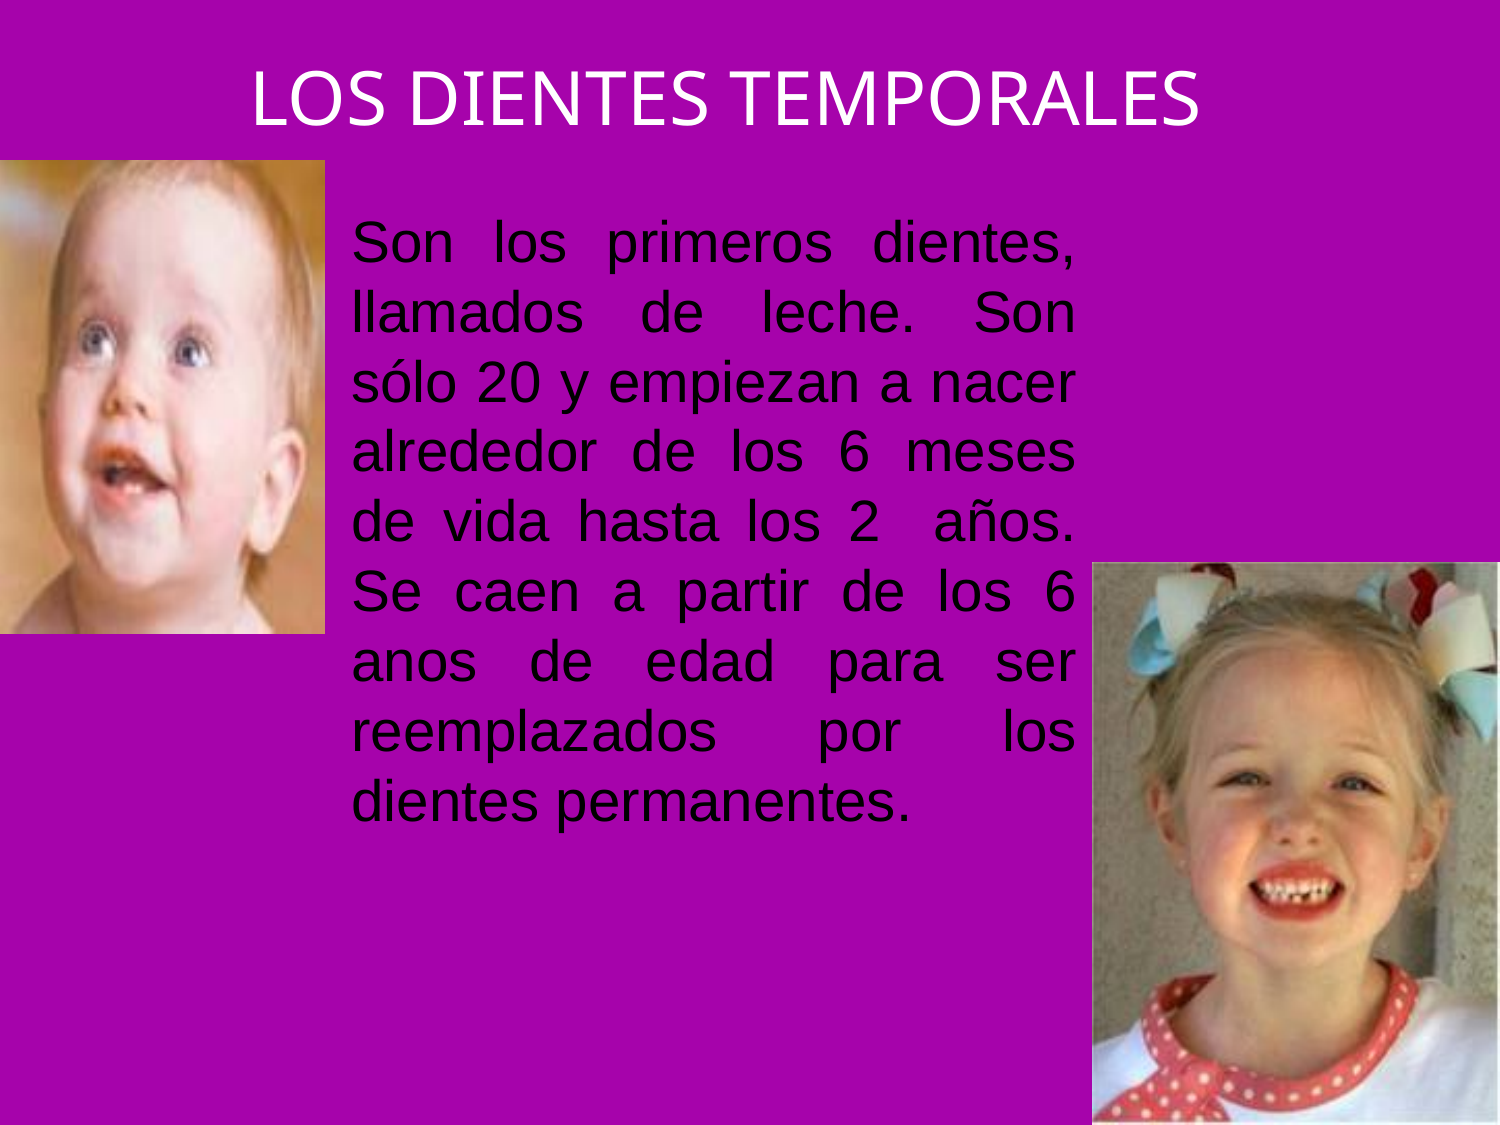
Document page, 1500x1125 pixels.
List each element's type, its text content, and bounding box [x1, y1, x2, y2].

text_box LOS DIENTES TEMPORALES [230, 42, 1223, 148]
picture [1092, 562, 1500, 1125]
text_box Son los primeros dientes, llamados de leche. Son sólo 20 y empiezan a nacer alrededor de los 6 meses de vida hasta los 2 años. Se caen a partir de los 6 anos de edad para ser reemplazados por los dientes permanentes. [336, 196, 1093, 841]
picture [0, 160, 325, 634]
